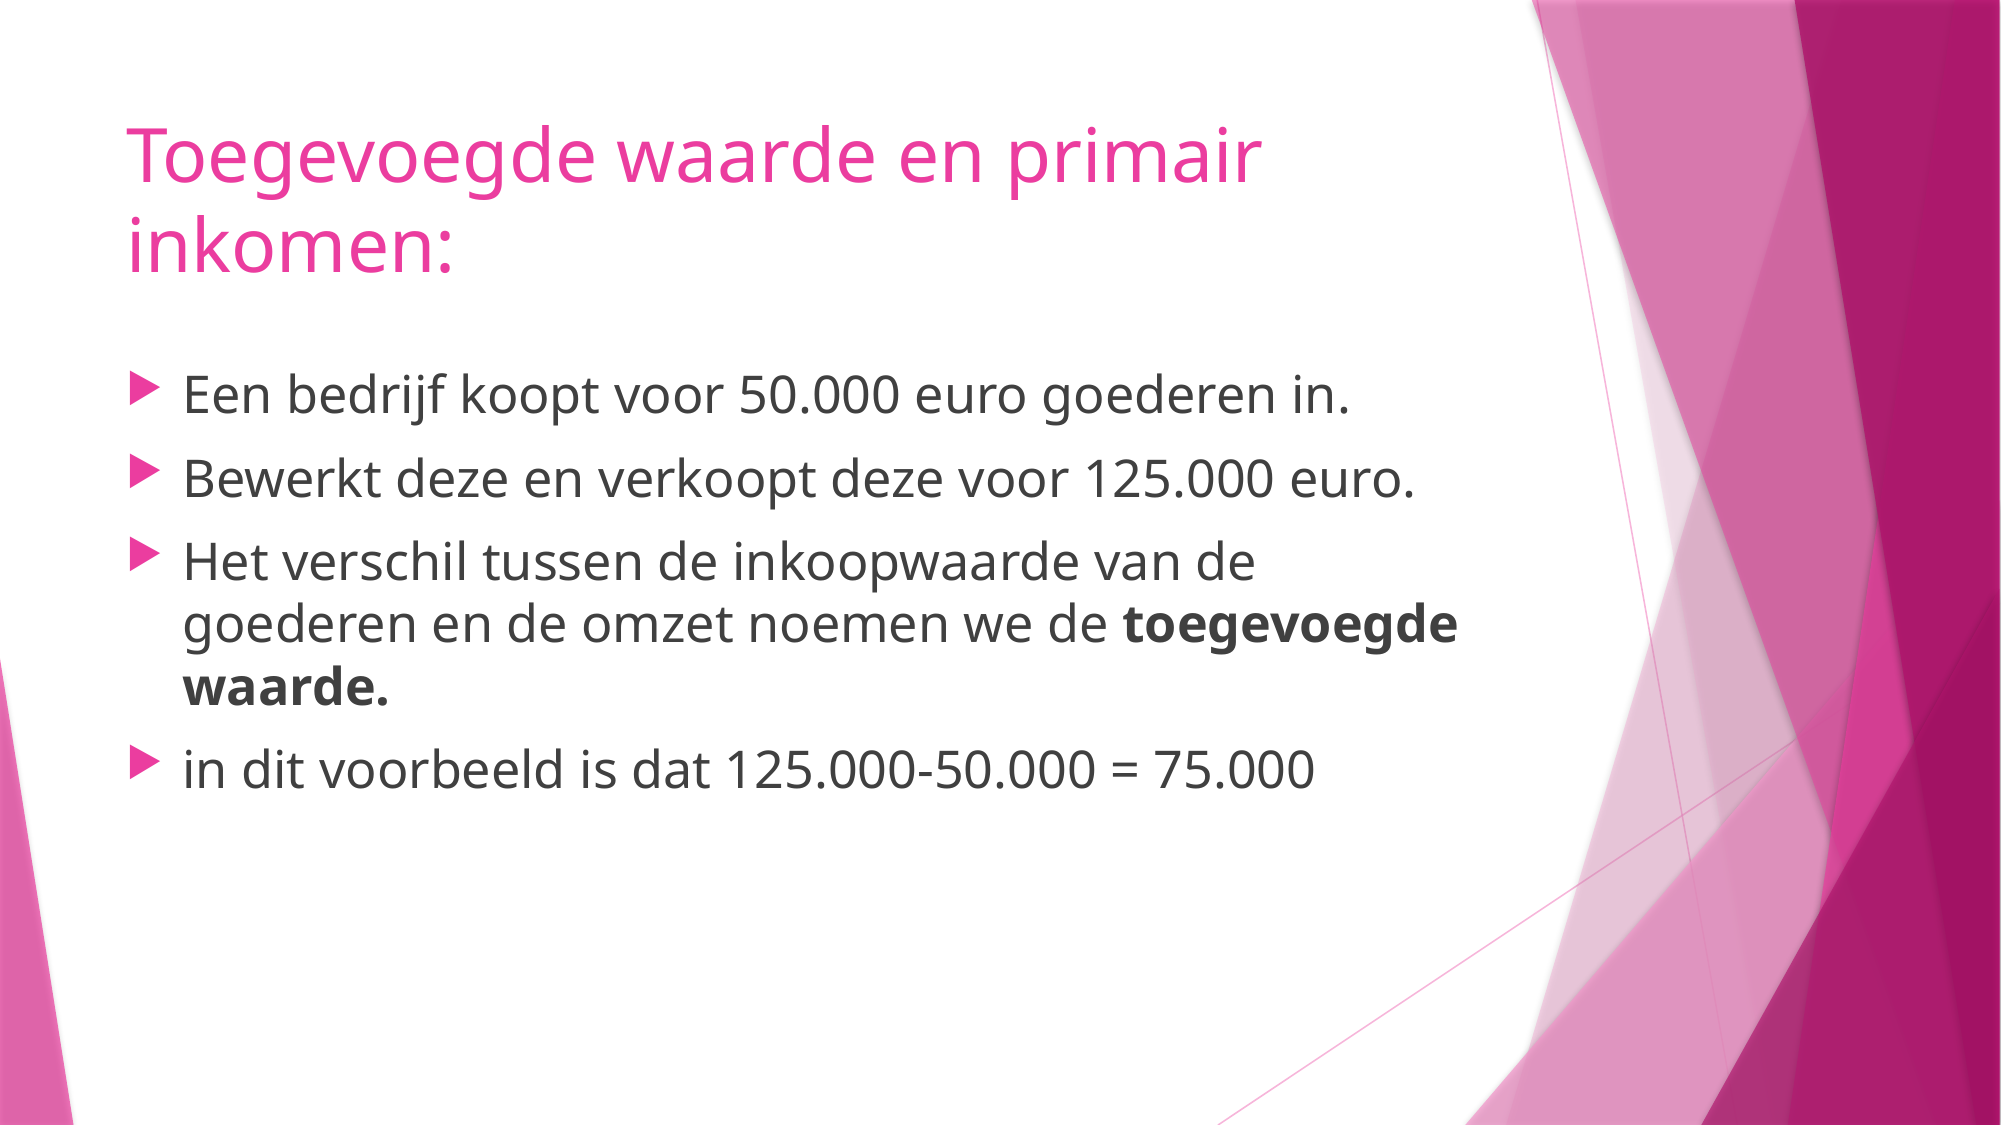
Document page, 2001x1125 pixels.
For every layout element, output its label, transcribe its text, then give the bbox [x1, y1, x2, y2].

title Toegevoegde waarde en primair inkomen: [111, 99, 1522, 317]
list Een bedrijf koopt voor 50.000 euro goederen in. Bewerkt deze en verkoopt deze voor 125.000 euro. Het verschil tussen de inkoopwaarde van de goederen en de omzet noemen we de toegevoegde waarde. in dit voorbeeld is dat 125.000-50.000 = 75.000 [111, 354, 1522, 992]
